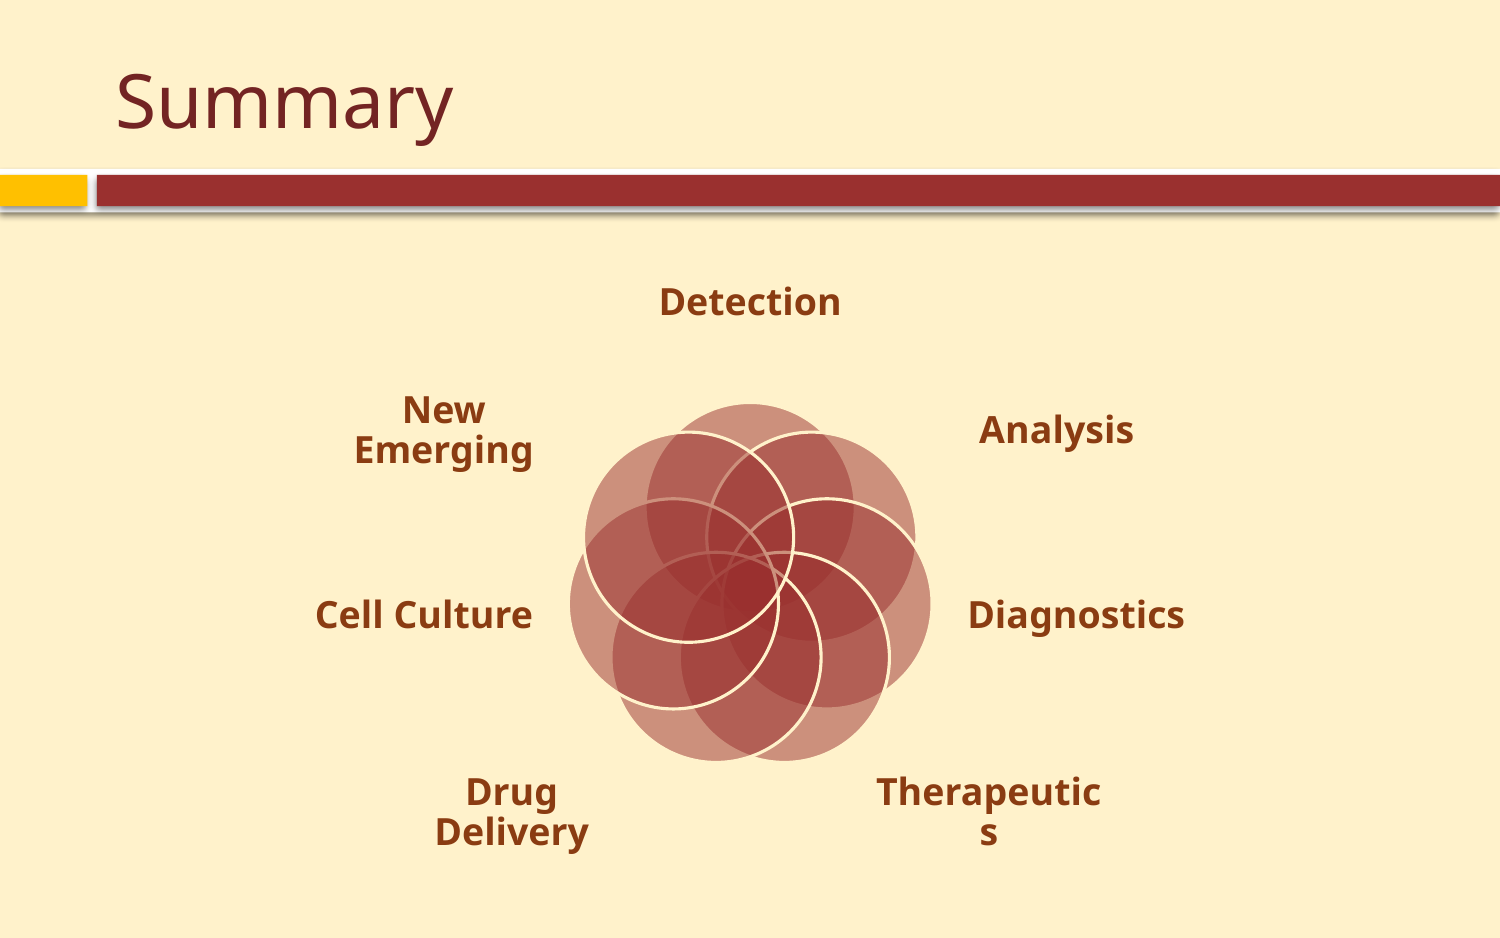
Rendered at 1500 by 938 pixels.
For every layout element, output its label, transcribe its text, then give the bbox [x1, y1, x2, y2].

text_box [302, 238, 1198, 883]
title Summary [100, 31, 1438, 167]
